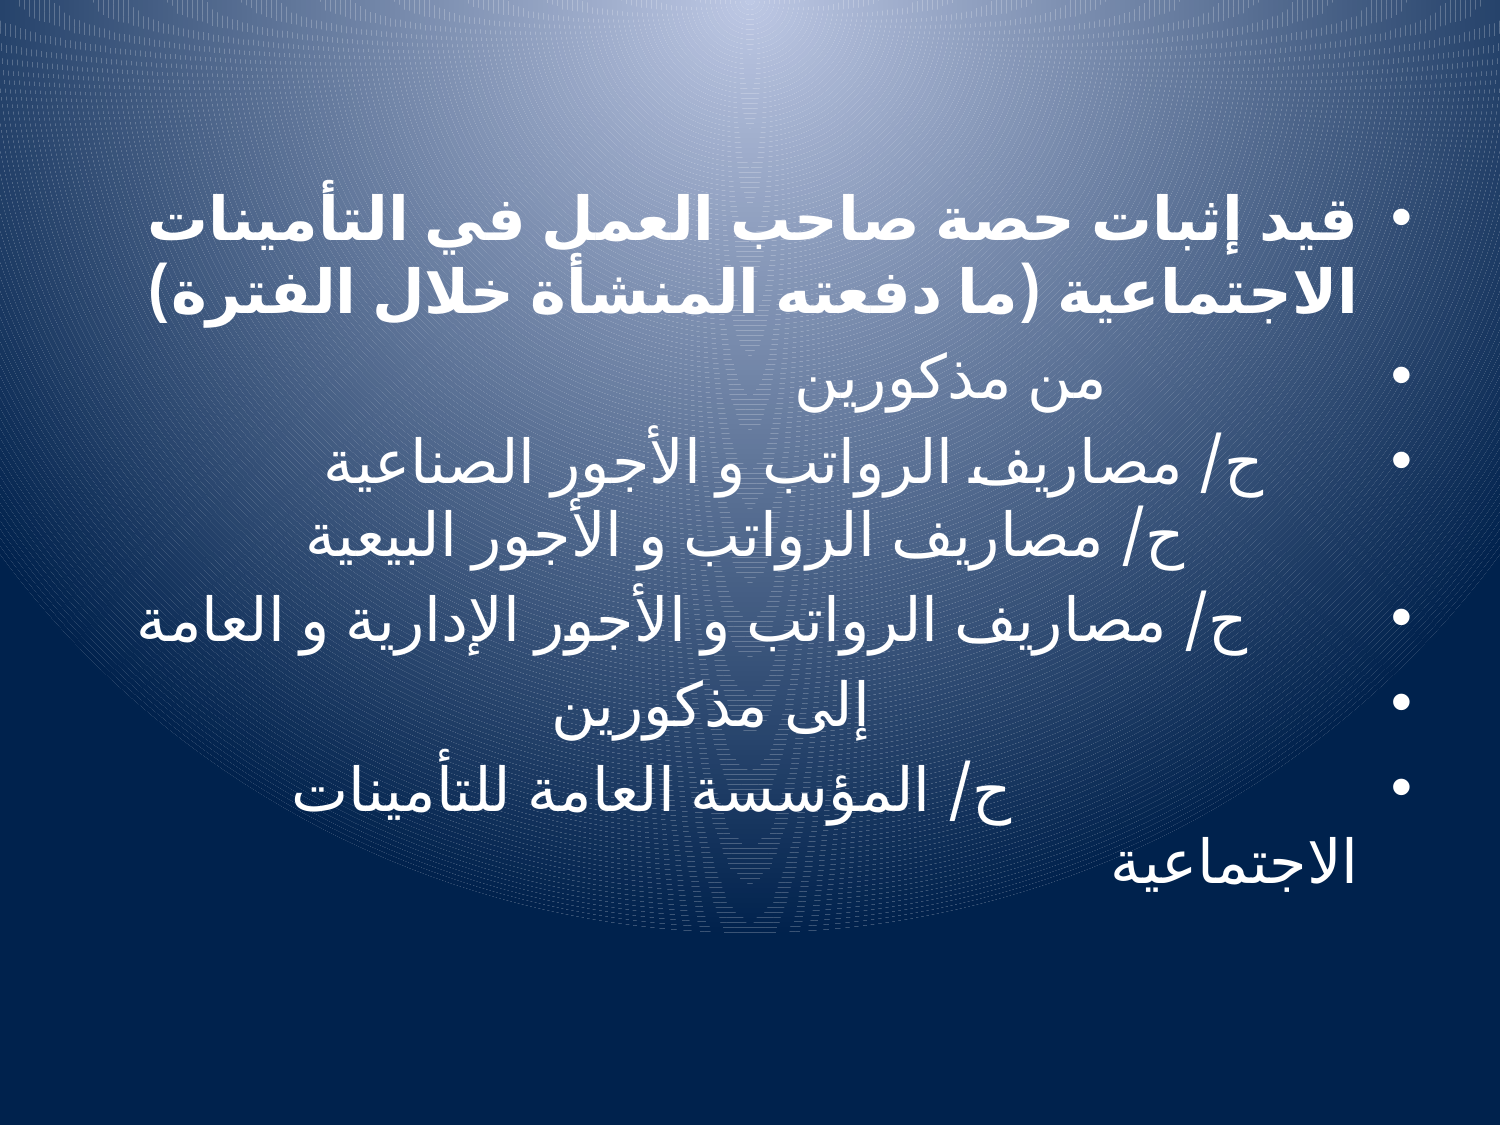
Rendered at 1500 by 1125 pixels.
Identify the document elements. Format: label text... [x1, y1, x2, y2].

list قيد إثبات حصة صاحب العمل في التأمينات الاجتماعية (ما دفعته المنشأة خلال الفترة) من مذكورين ح/ مصاريف الرواتب و الأجور الصناعية ح/ مصاريف الرواتب و الأجور البيعية ح/ مصاريف الرواتب و الأجور الإدارية و العامة إلى مذكورين ح/ المؤسسة العامة للتأمينات الاجتماعية [75, 172, 1425, 1005]
